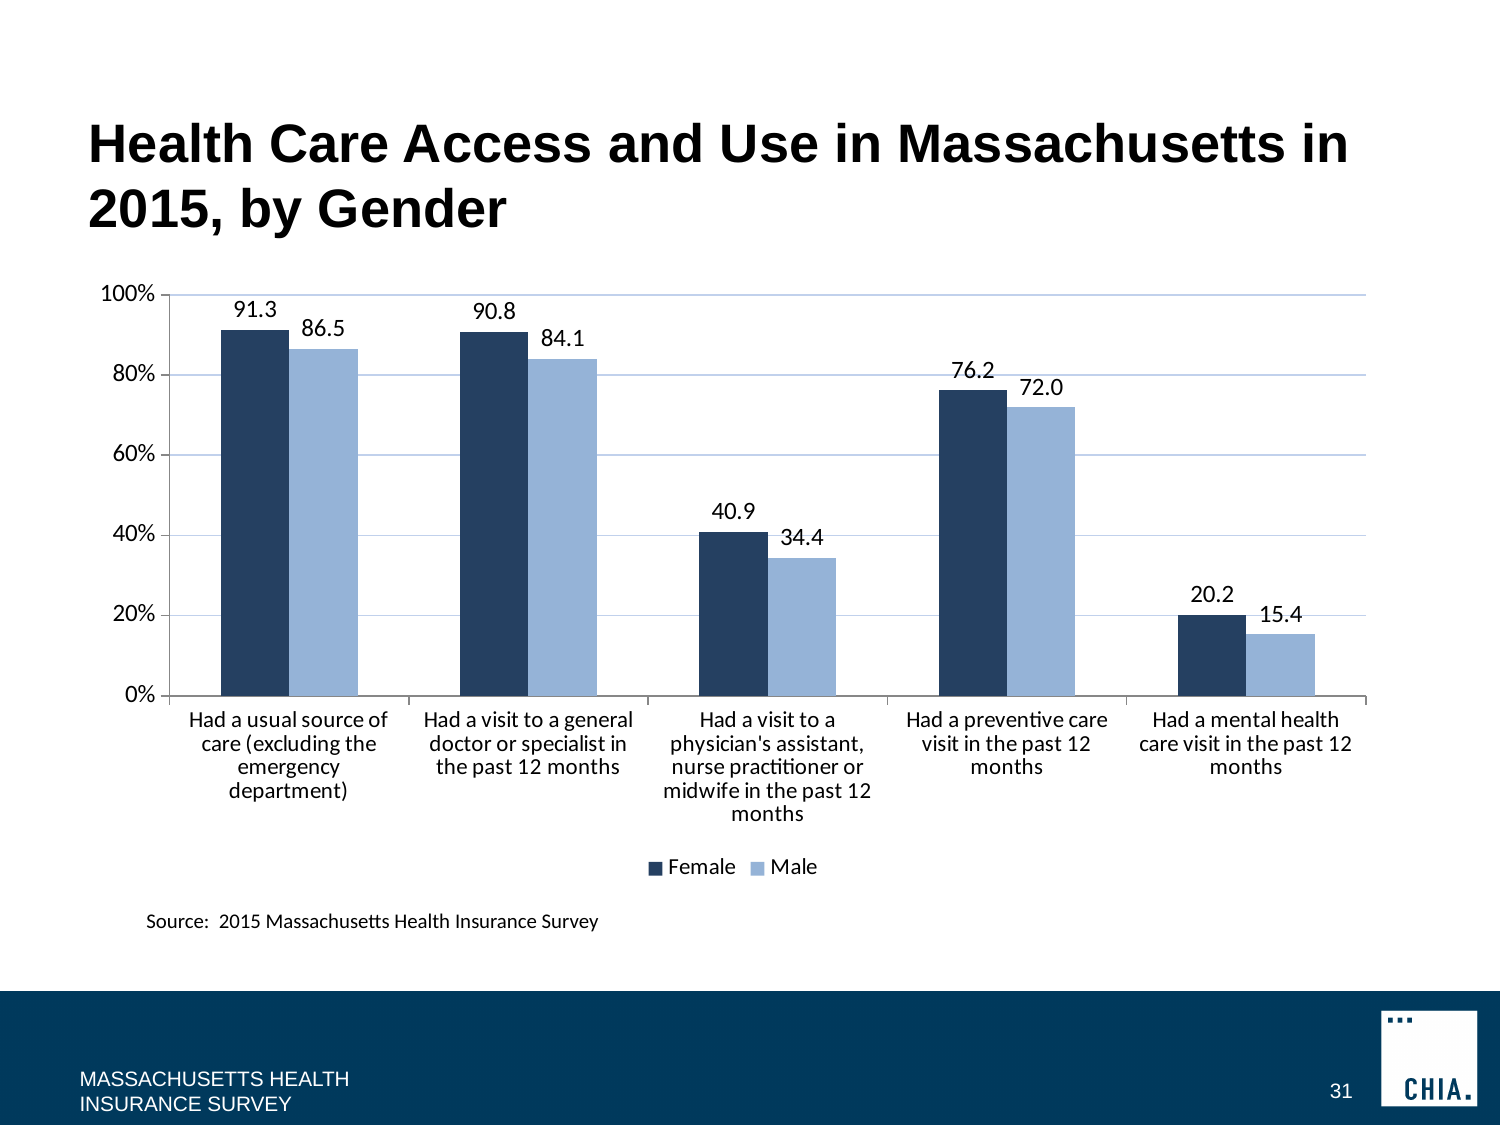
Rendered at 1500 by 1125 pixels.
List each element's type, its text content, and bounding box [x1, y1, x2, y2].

slide_number 31 [1017, 1060, 1368, 1121]
text_box Source: 2015 Massachusetts Health Insurance Survey [131, 900, 1142, 940]
picture [0, 991, 1500, 1125]
chart [73, 269, 1393, 887]
title Health Care Access and Use in Massachusetts in 2015, by Gender [73, 120, 1393, 227]
footer MASSACHUSETTS HEALTH INSURANCE SURVEY [64, 1060, 430, 1121]
